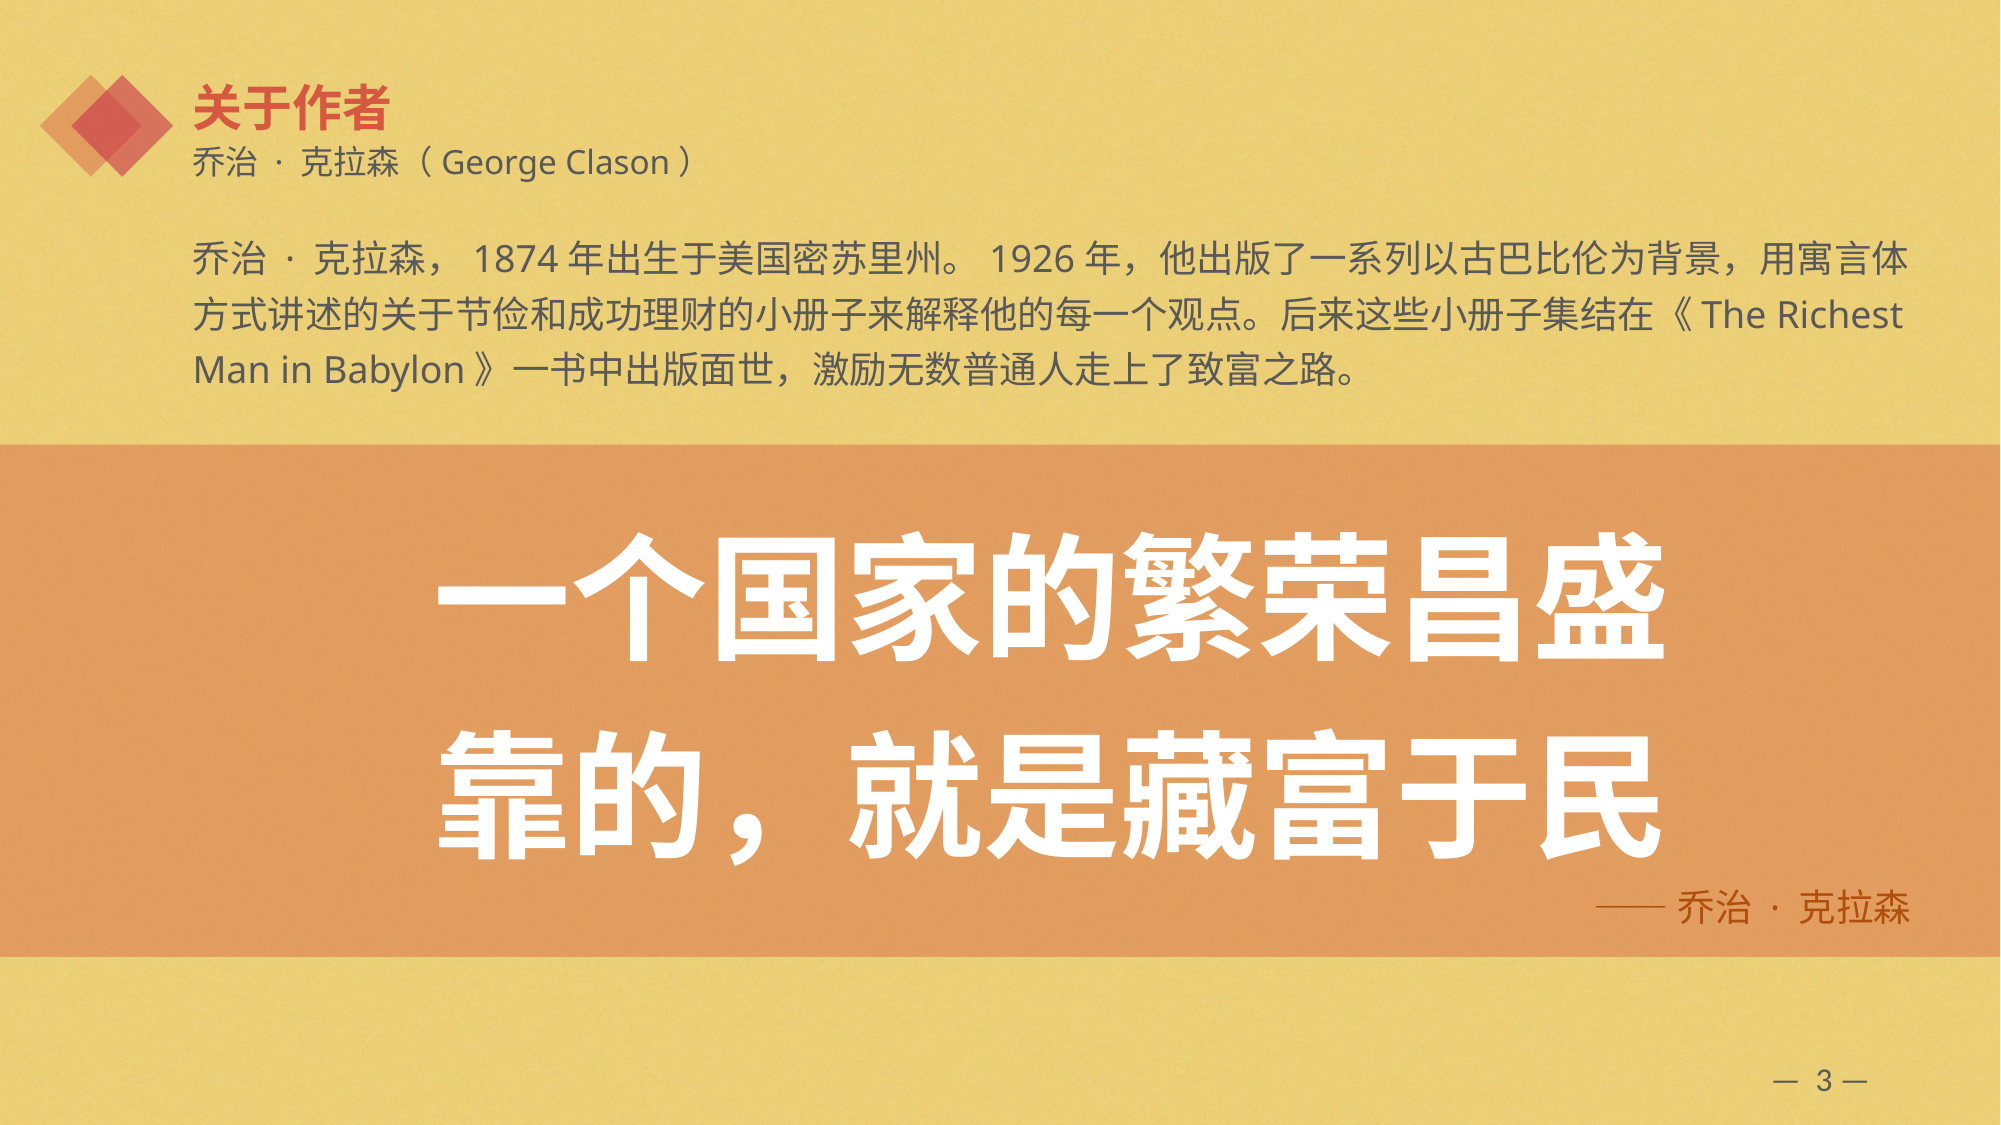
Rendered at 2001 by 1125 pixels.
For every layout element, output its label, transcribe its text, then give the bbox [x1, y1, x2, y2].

text_box 乔治 · 克拉森，1874年出生于美国密苏里州。1926年，他出版了一系列以古巴比伦为背景，用寓言体方式讲述的关于节俭和成功理财的小册子来解释他的每一个观点。后来这些小册子集结在《The Richest Man in Babylon》一书中出版面世，激励无数普通人走上了致富之路。 [177, 217, 1927, 399]
text_box [0, 444, 2000, 958]
text_box 关于作者 乔治 · 克拉森（George Clason） [177, 61, 728, 189]
picture [0, 0, 2001, 1125]
text_box 一个国家的繁荣昌盛 靠的，就是藏富于民 ——乔治 · 克拉森 [177, 471, 1927, 937]
